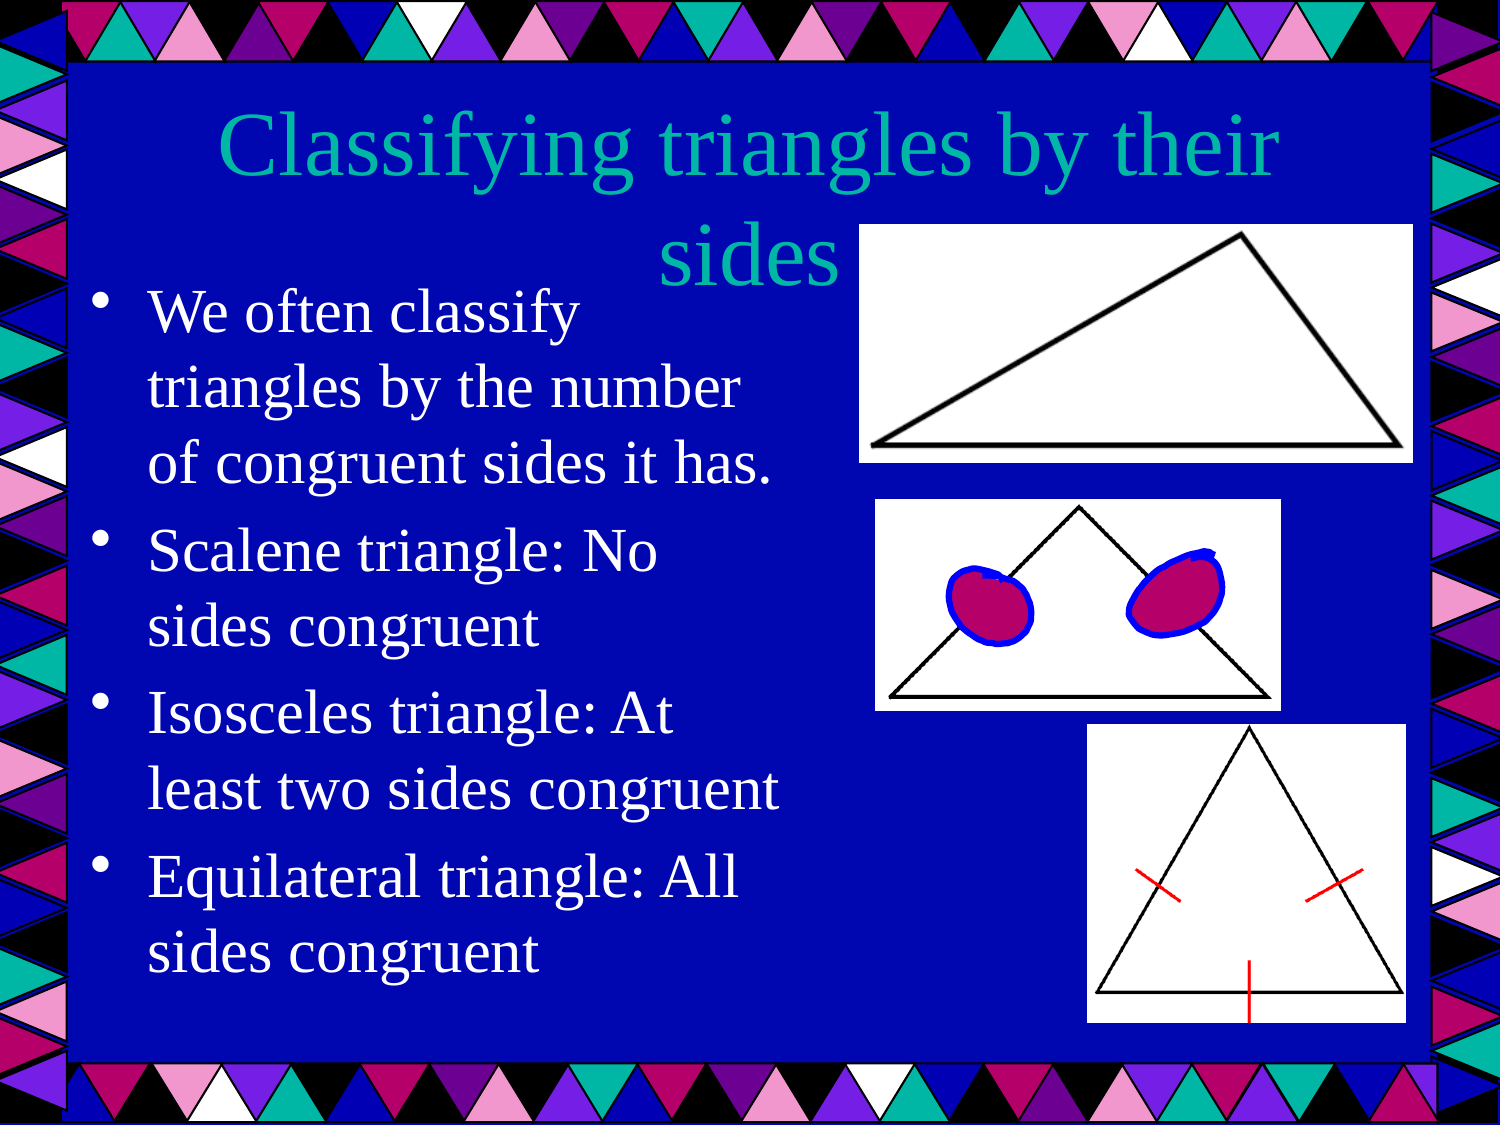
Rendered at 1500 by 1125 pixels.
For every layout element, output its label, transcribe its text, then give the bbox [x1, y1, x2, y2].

list We often classify triangles by the number of congruent sides it has. Scalene triangle: No sides congruent Isosceles triangle: At least two sides congruent Equilateral triangle: All sides congruent [74, 262, 801, 1013]
picture [1087, 724, 1407, 1023]
picture [859, 224, 1413, 463]
title Classifying triangles by their sides [112, 99, 1388, 288]
picture [874, 499, 1281, 711]
